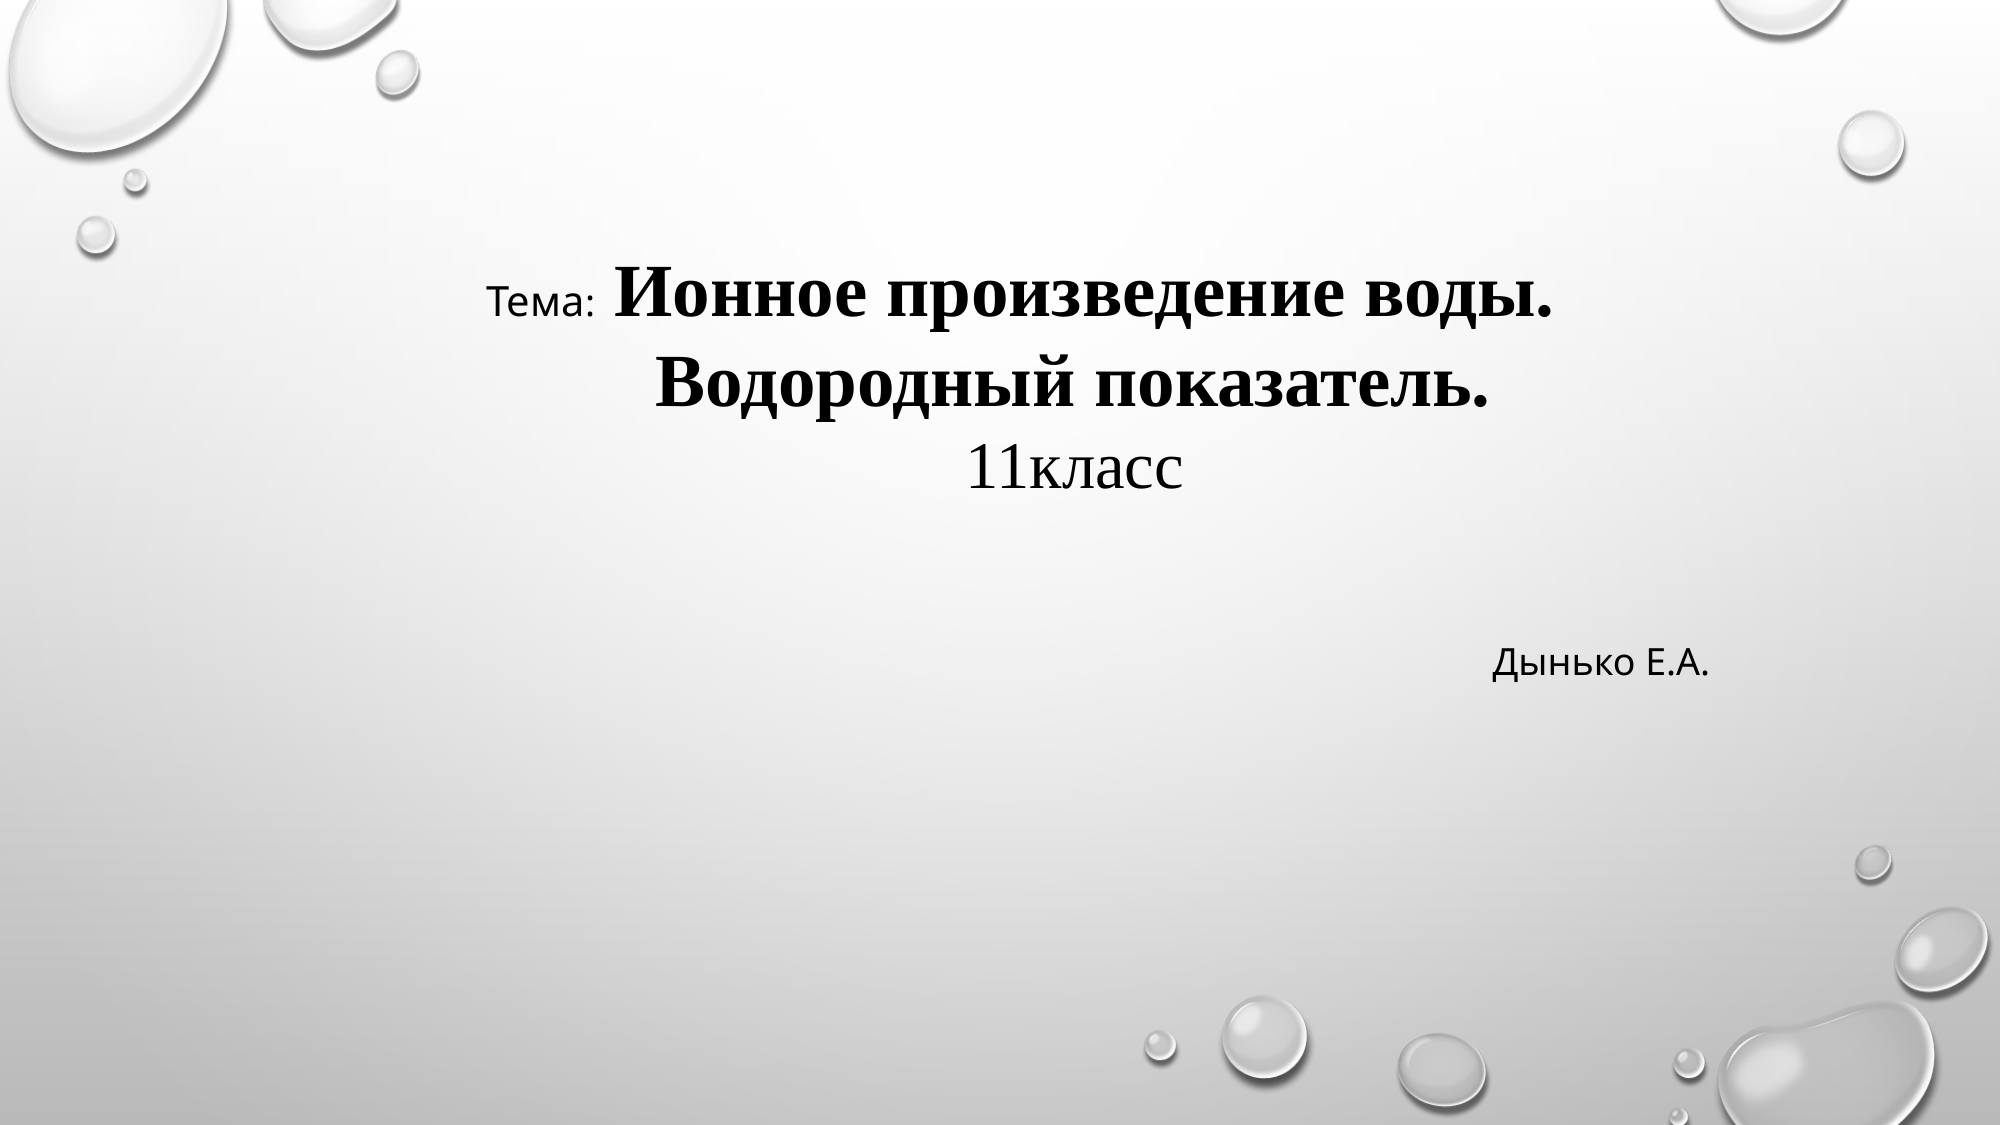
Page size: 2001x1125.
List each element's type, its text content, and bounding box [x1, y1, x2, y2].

text_box Тема: Ионное произведение воды. Водородный показатель. 11класс [471, 234, 1678, 509]
picture [0, 0, 2000, 1125]
text_box Дынько Е.А. [1477, 630, 1725, 691]
